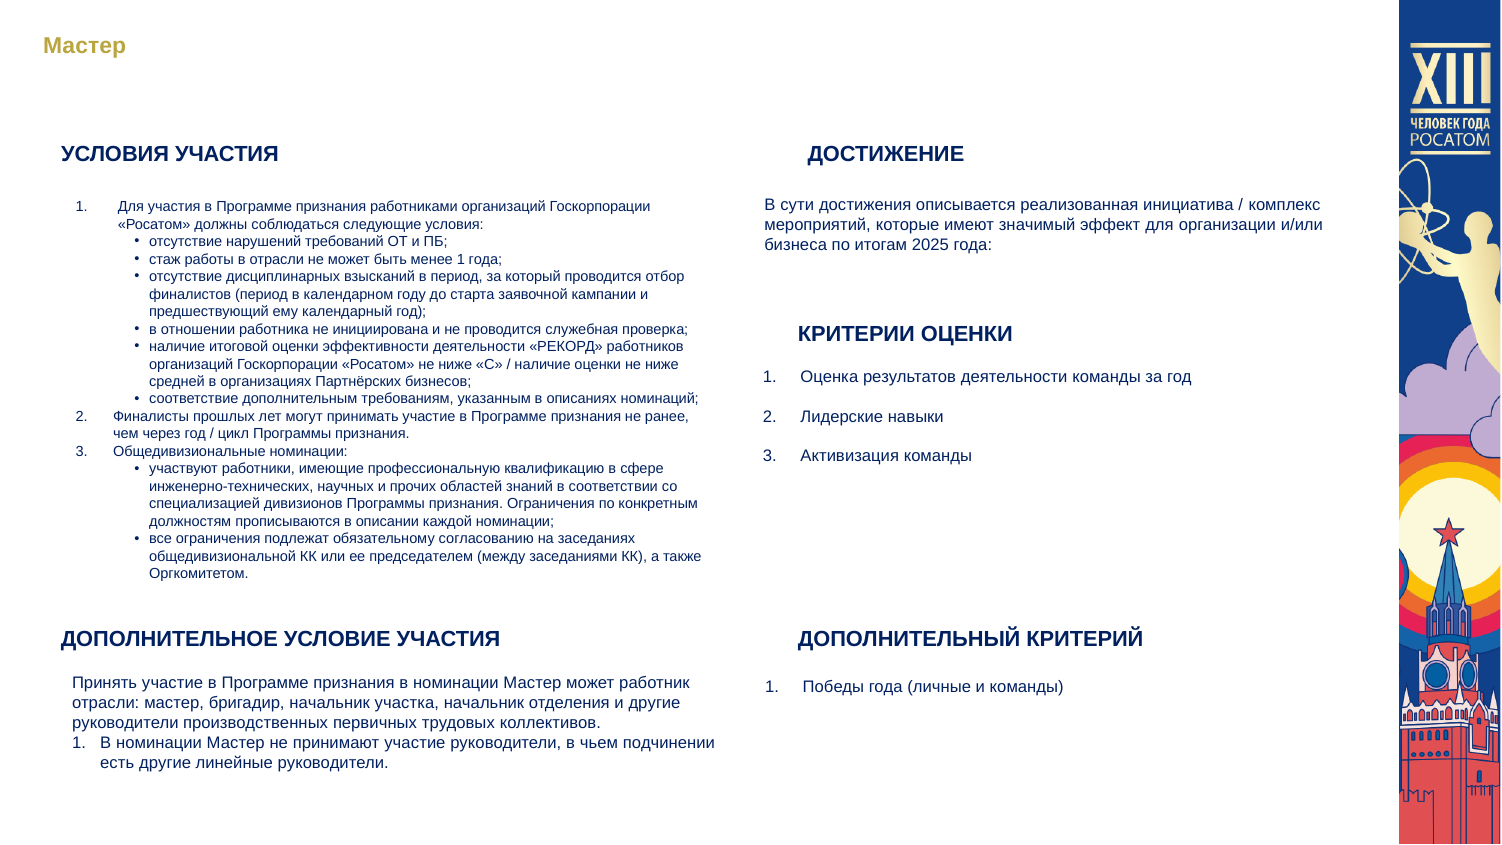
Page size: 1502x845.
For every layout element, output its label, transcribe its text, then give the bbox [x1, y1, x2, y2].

text_box ДОСТИЖЕНИЕ [807, 126, 1158, 168]
text_box Для участия в Программе признания работниками организаций Госкорпорации «Росатом» должны соблюдаться следующие условия: отсутствие нарушений требований ОТ и ПБ; стаж работы в отрасли не может быть менее 1 года; отсутствие дисциплинарных взысканий в период, за который проводится отбор финалистов (период в календарном году до старта заявочной кампании и предшествующий ему календарный год); в отношении работника не инициирована и не проводится служебная проверка; наличие итоговой оценки эффективности деятельности «РЕКОРД» работников организаций Госкорпорации «Росатом» не ниже «С» / наличие оценки не ниже средней в организациях Партнёрских бизнесов; соответствие дополнительным требованиям, указанным в описаниях номинаций; Финалисты прошлых лет могут принимать участие в Программе признания не ранее, чем через год / цикл Программы признания. Общедивизиональные номинации: участвуют работники, имеющие профессиональную квалификацию в сфере инженерно-технических, научных и прочих областей знаний в соответствии со специализацией дивизионов Программы признания. Ограничения по конкретным должностям прописываются в описании каждой номинации; все ограничения подлежат обязательному согласованию на заседаниях общедивизиональной КК или ее председателем (между заседаниями КК), а также Оргкомитетом. [60, 189, 727, 590]
text_box ДОПОЛНИТЕЛЬНЫЙ КРИТЕРИЙ [797, 611, 1290, 668]
text_box В сути достижения описывается реализованная инициатива / комплекс мероприятий, которые имеют значимый эффект для организации и/или бизнеса по итогам 2025 года: [749, 186, 1364, 281]
text_box УСЛОВИЯ УЧАСТИЯ [60, 126, 411, 169]
text_box Принять участие в Программе признания в номинации Мастер может работник отрасли: мастер, бригадир, начальник участка, начальник отделения и другие руководители производственных первичных трудовых коллективов. В номинации Мастер не принимают участие руководители, в чьем подчинении есть другие линейные руководители. [57, 664, 731, 780]
picture [0, 0, 1501, 844]
text_box ДОПОЛНИТЕЛЬНОЕ УСЛОВИЕ УЧАСТИЯ [60, 611, 652, 653]
text_box Мастер [28, 23, 1402, 66]
text_box Оценка результатов деятельности команды за год Лидерские навыки Активизация команды [748, 358, 1400, 473]
text_box КРИТЕРИИ ОЦЕНКИ [797, 306, 1148, 349]
text_box Победы года (личные и команды) [750, 668, 1364, 741]
